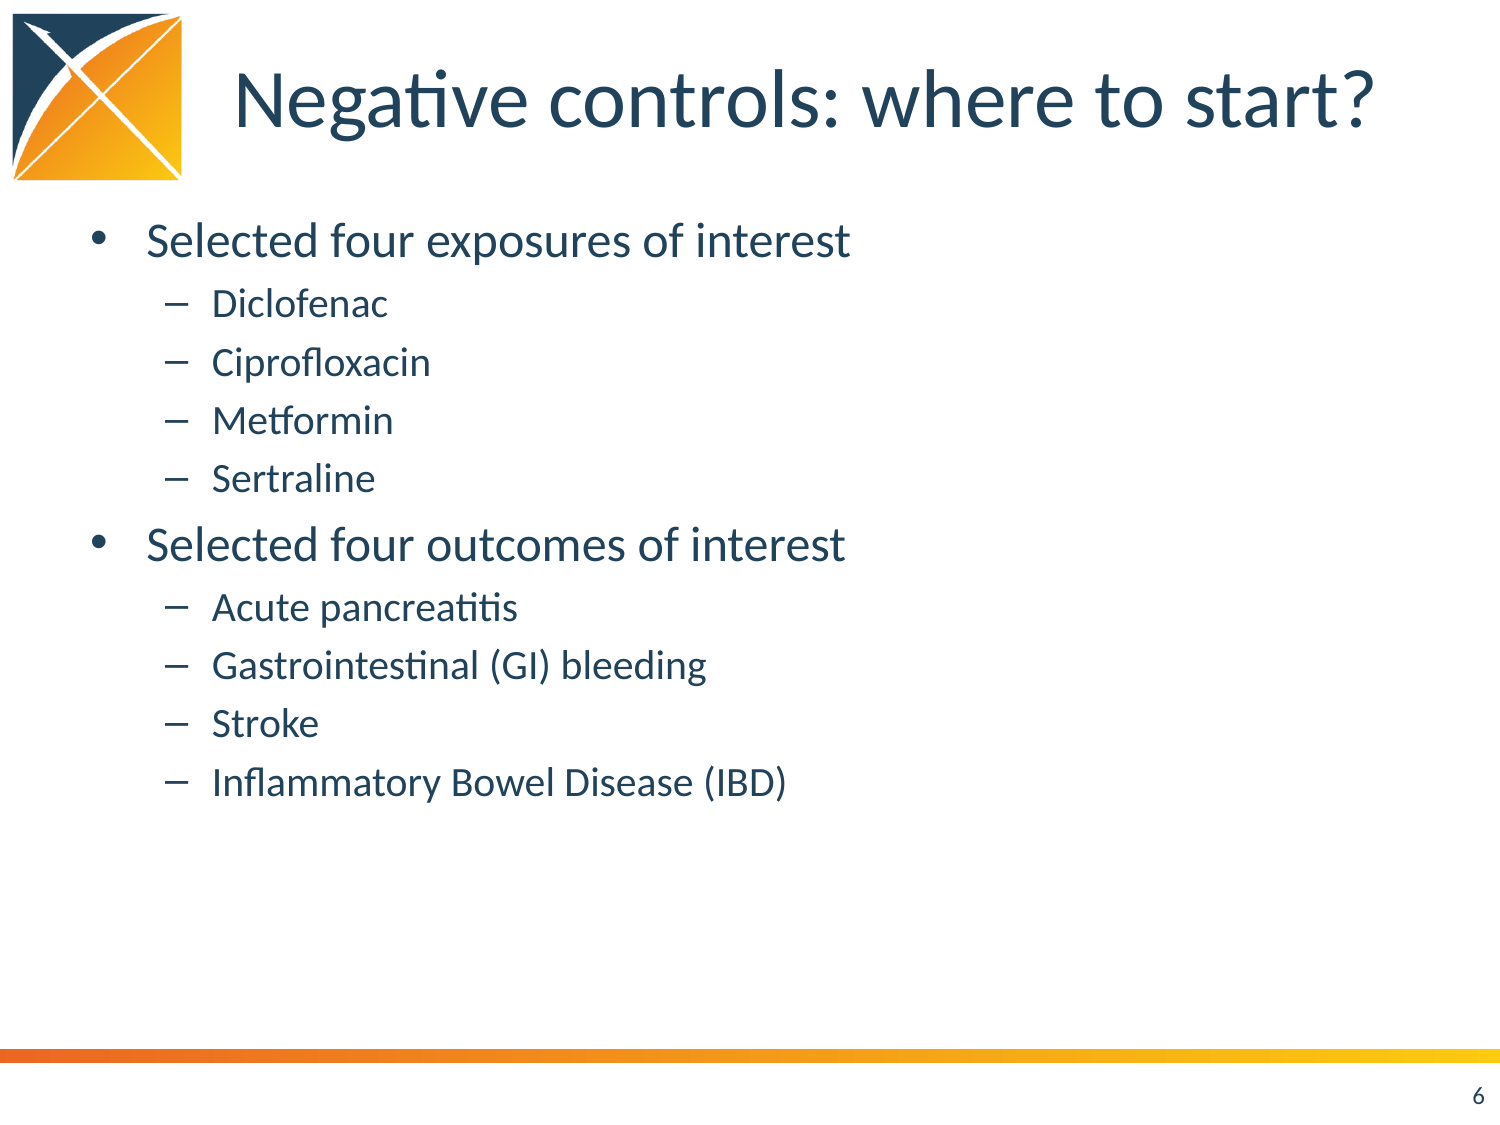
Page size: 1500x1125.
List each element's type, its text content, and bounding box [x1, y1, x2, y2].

title Negative controls: where to start? [187, 24, 1425, 163]
picture [0, 0, 206, 200]
slide_number 6 [1149, 1065, 1500, 1125]
list Selected four exposures of interest Diclofenac Ciprofloxacin Metformin Sertraline Selected four outcomes of interest Acute pancreatitis Gastrointestinal (GI) bleeding Stroke Inflammatory Bowel Disease (IBD) [75, 200, 1425, 1005]
